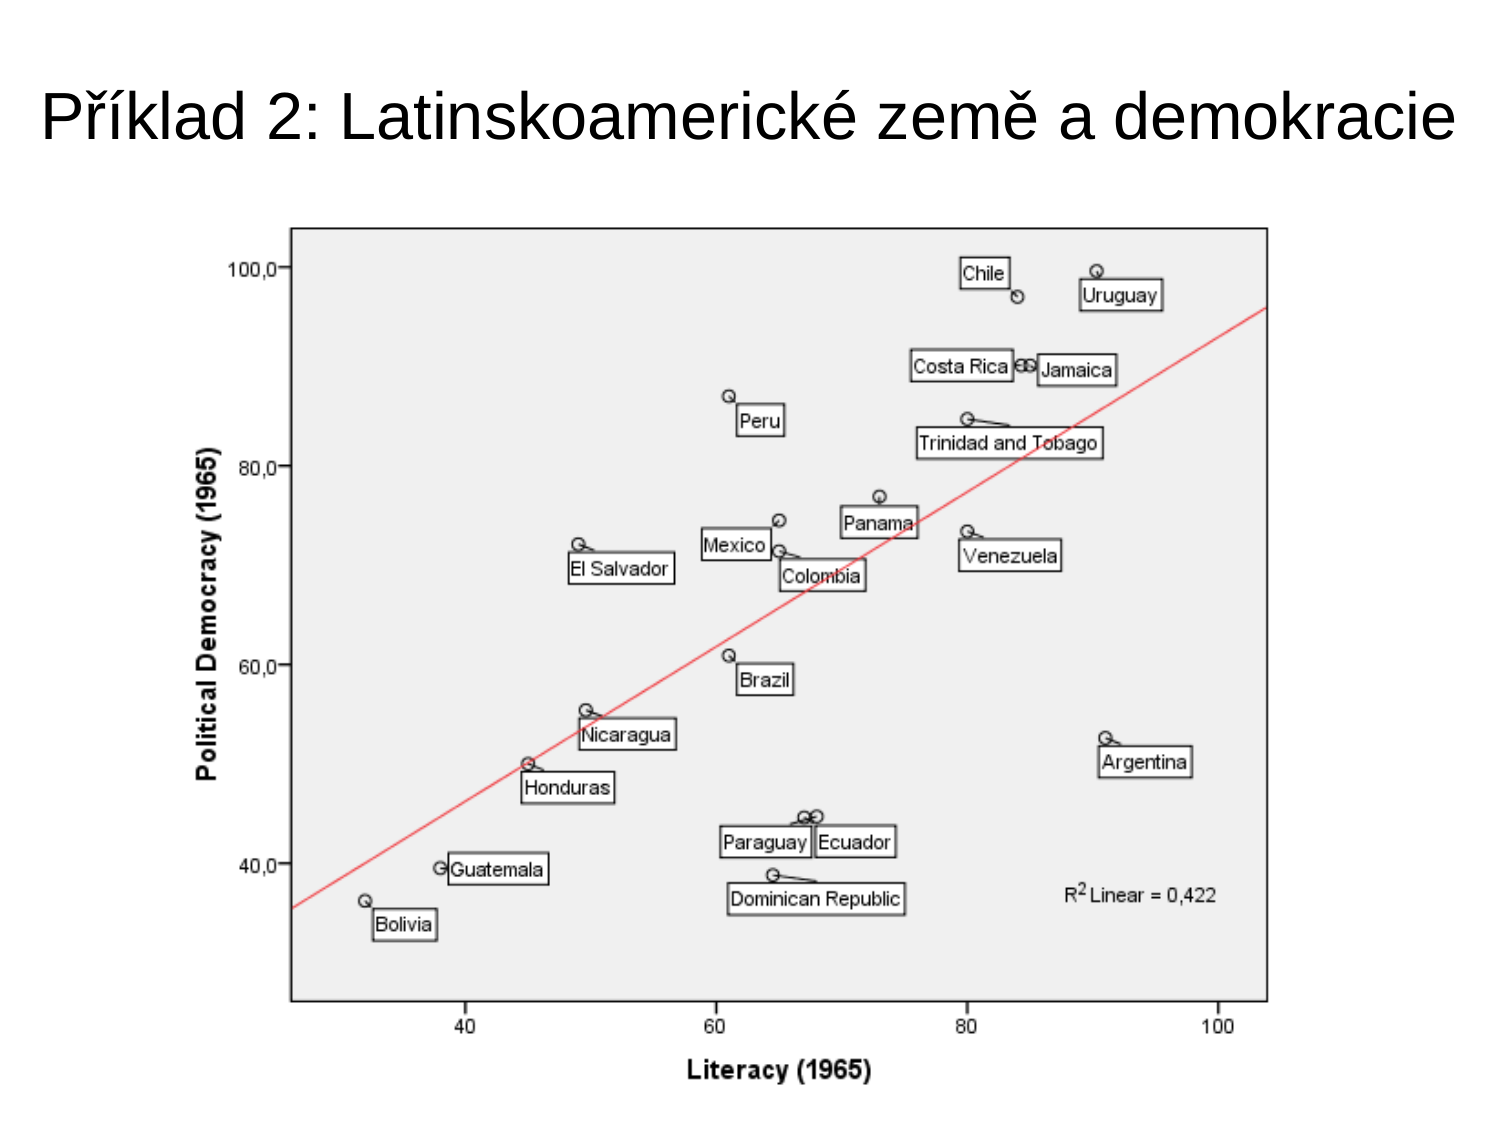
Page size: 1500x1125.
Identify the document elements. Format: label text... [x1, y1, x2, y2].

title Příklad 2: Latinskoamerické země a demokracie [23, 19, 1477, 207]
picture [147, 206, 1294, 1125]
